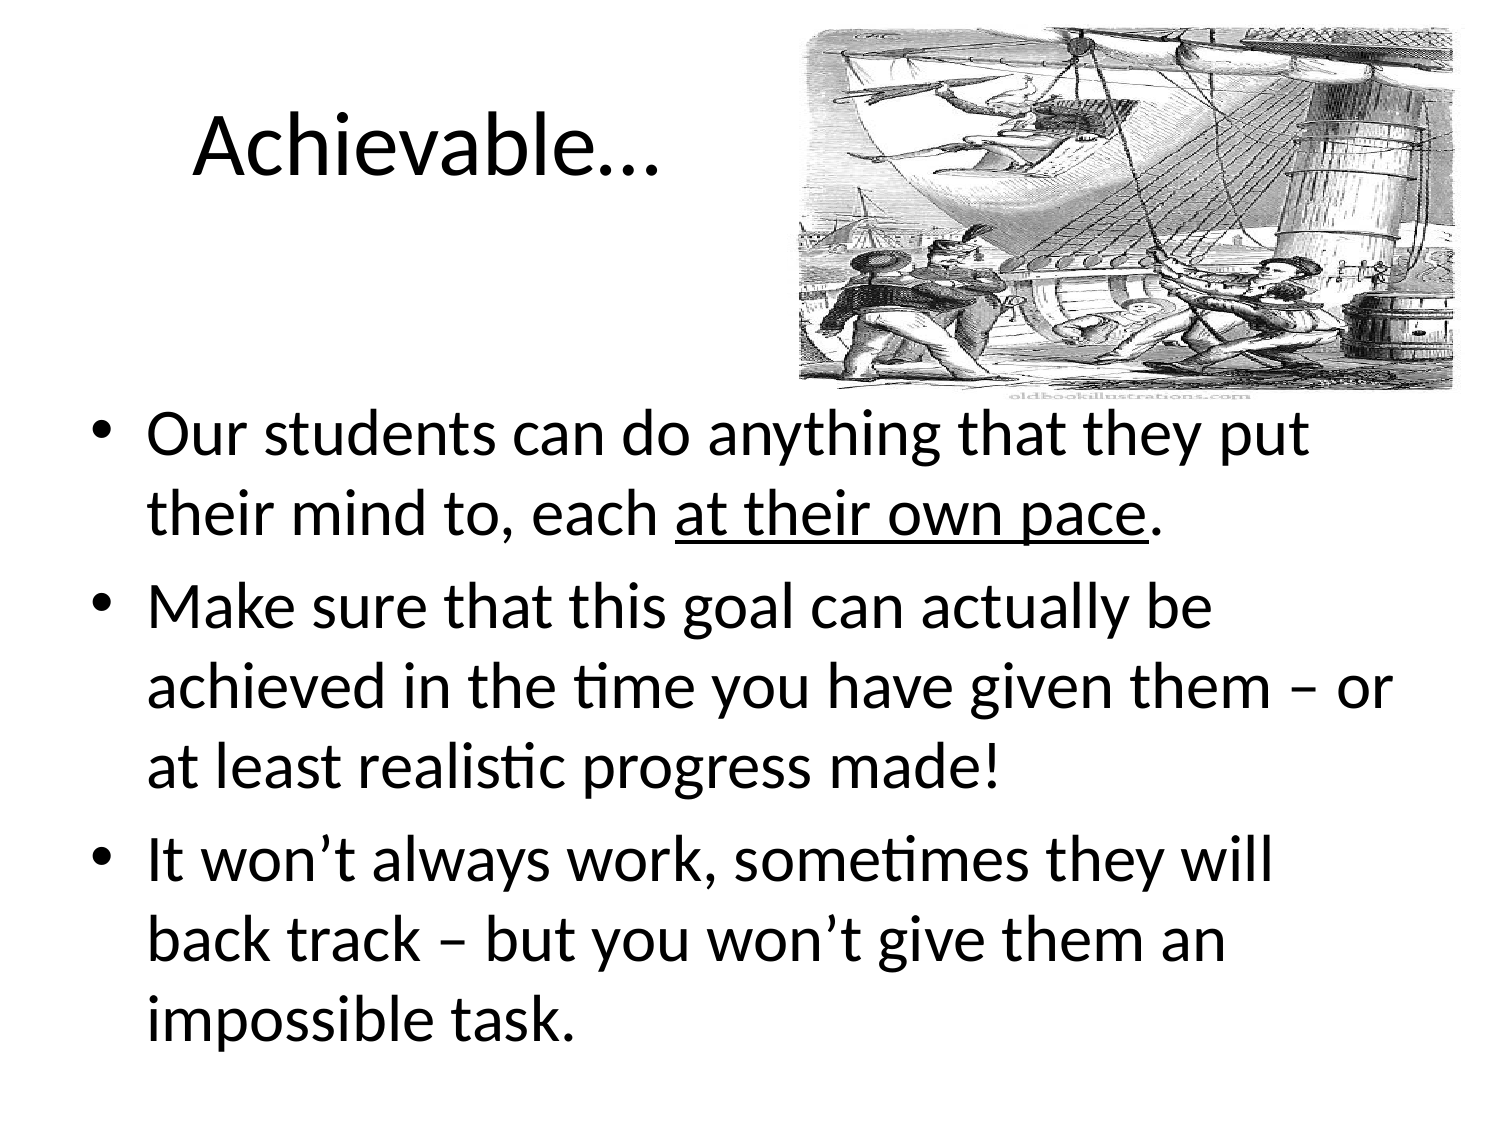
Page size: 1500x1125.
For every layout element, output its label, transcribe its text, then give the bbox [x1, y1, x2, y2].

list Our students can do anything that they put their mind to, each at their own pace. Make sure that this goal can actually be achieved in the time you have given them – or at least realistic progress made! It won’t always work, sometimes they will back track – but you won’t give them an impossible task. [74, 262, 1426, 1063]
title Achievable… [74, 44, 782, 233]
picture [787, 24, 1465, 401]
